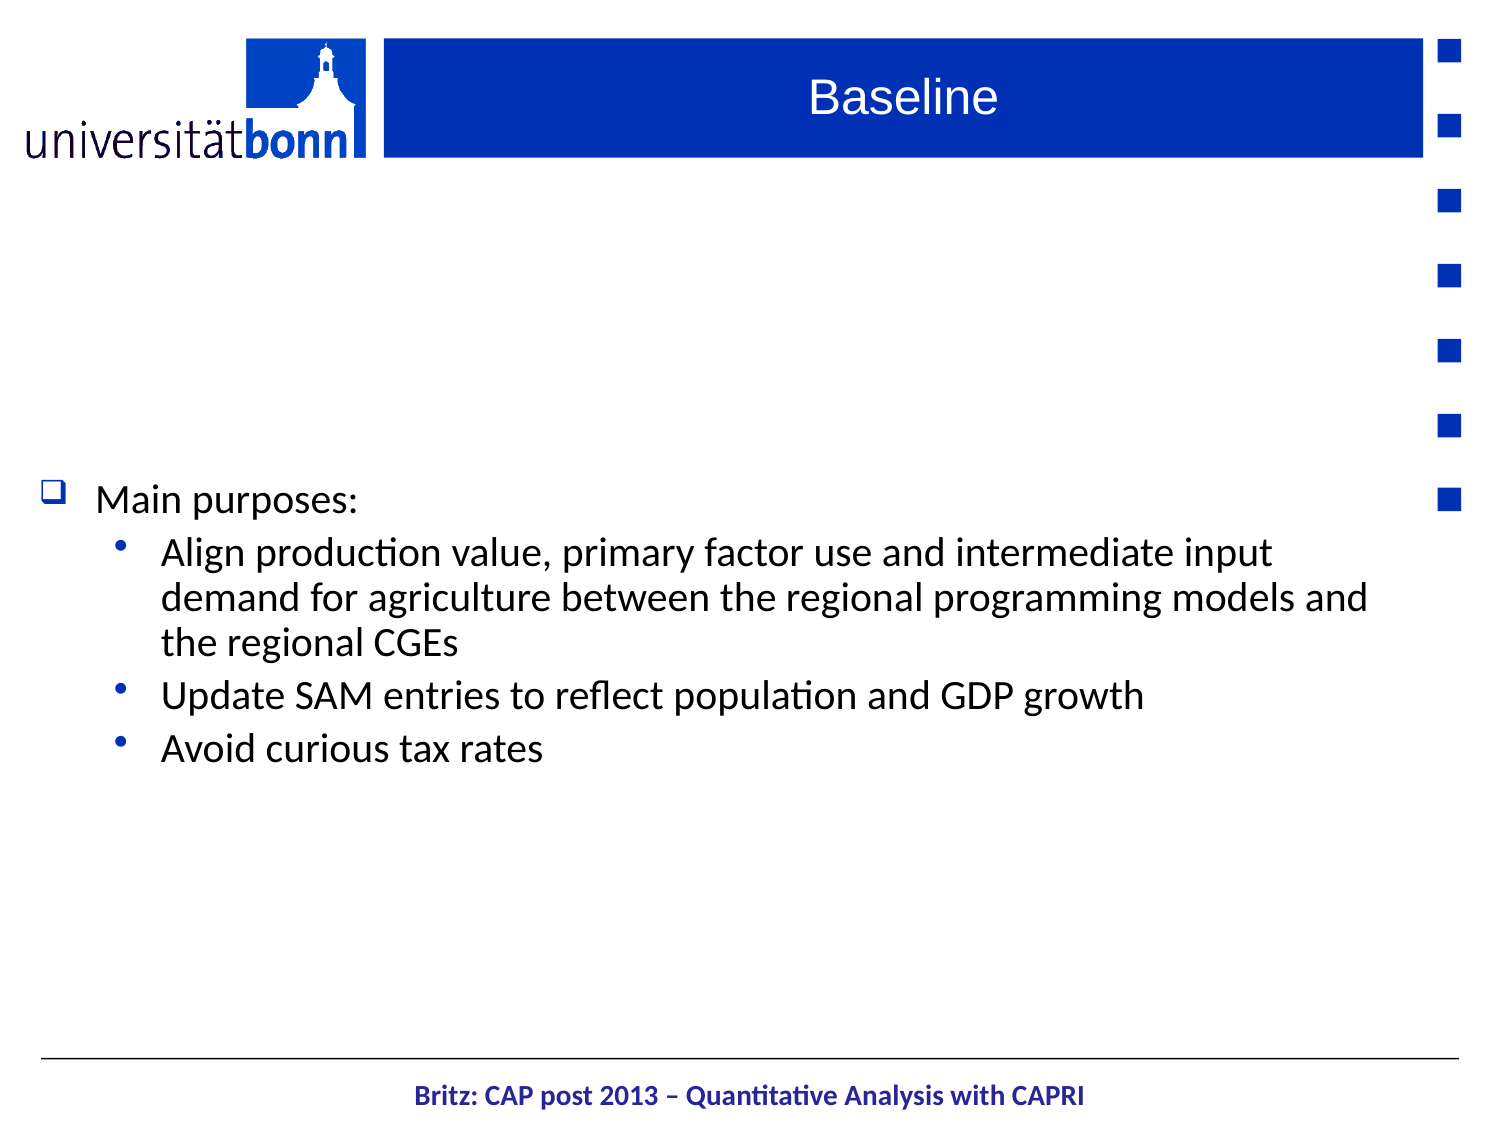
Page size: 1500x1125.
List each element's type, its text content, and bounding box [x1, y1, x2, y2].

list Main purposes: Align production value, primary factor use and intermediate input demand for agriculture between the regional programming models and the regional CGEs Update SAM entries to reflect population and GDP growth Avoid curious tax rates [23, 188, 1424, 1056]
picture [24, 36, 368, 160]
footer Britz: CAP post 2013 – Quantitative Analysis with CAPRI [40, 1070, 1460, 1107]
title Baseline [383, 38, 1424, 158]
